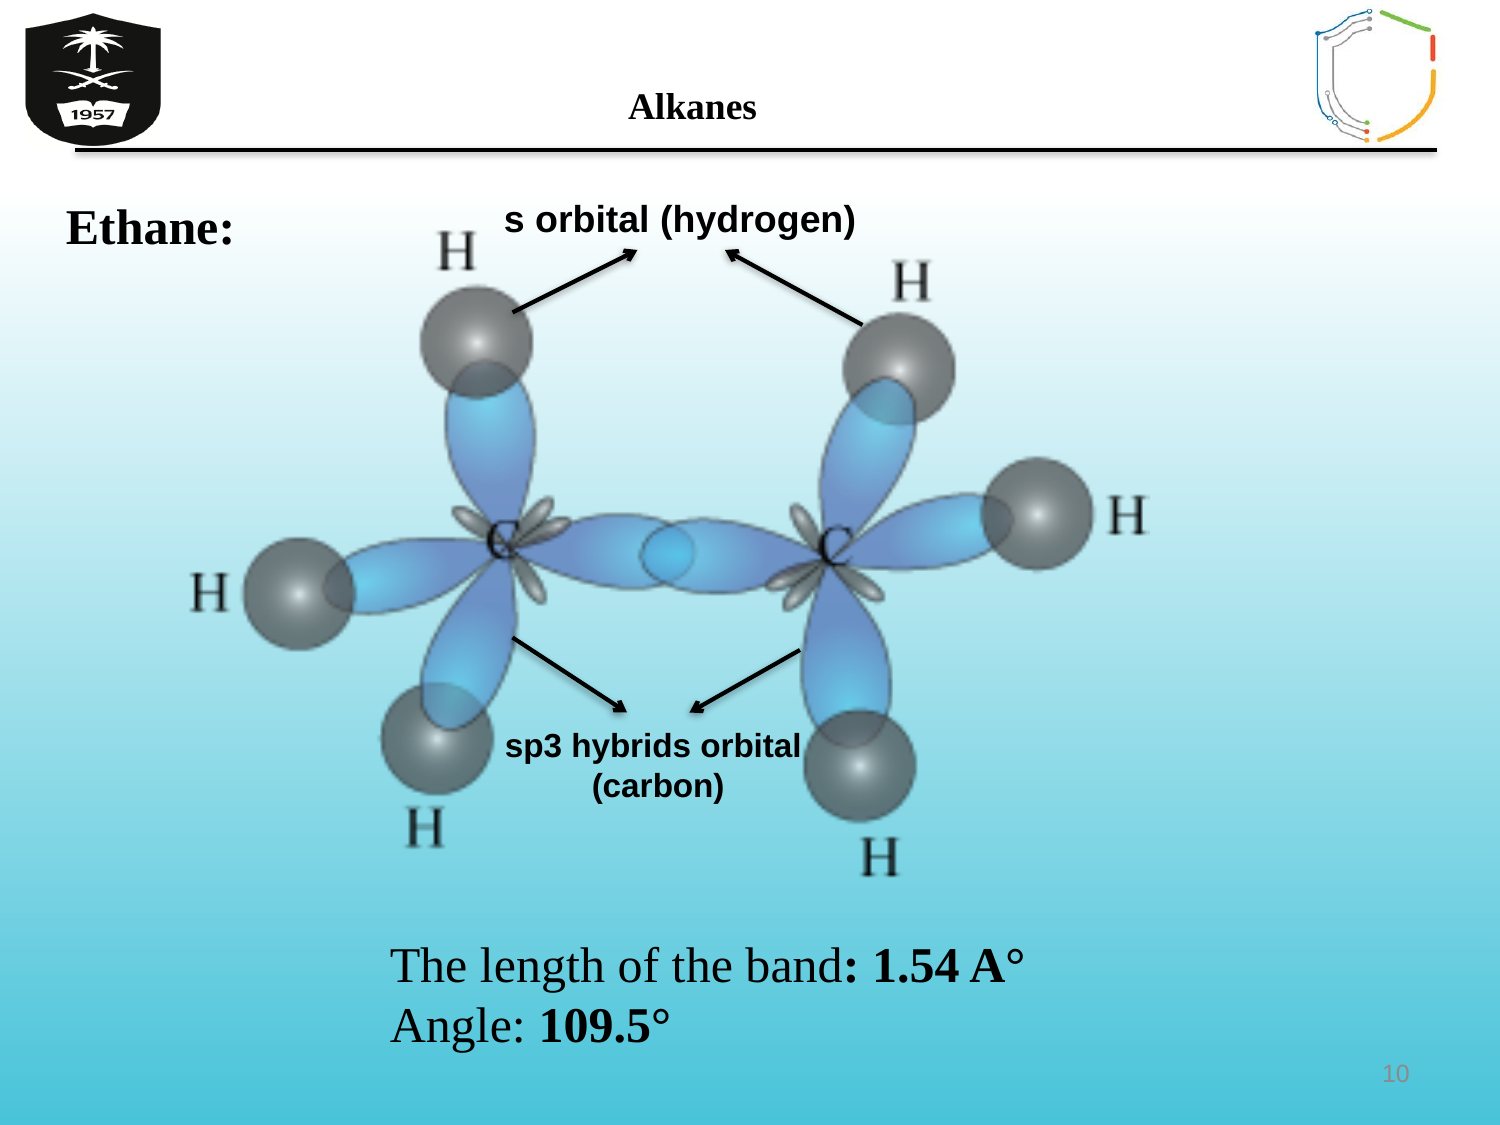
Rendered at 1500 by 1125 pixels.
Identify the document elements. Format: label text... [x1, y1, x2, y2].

text_box Ethane: [51, 187, 251, 263]
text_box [689, 649, 801, 713]
picture [24, 12, 163, 151]
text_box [512, 249, 638, 313]
slide_number 10 [1074, 1042, 1425, 1103]
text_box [512, 637, 628, 713]
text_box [724, 249, 863, 326]
picture [1287, 0, 1463, 165]
picture [189, 222, 1151, 888]
text_box s orbital (hydrogen) [489, 187, 872, 220]
text_box Alkanes [613, 74, 773, 135]
text_box The length of the band: 1.54 A° Angle: 109.5° [375, 924, 1150, 1060]
